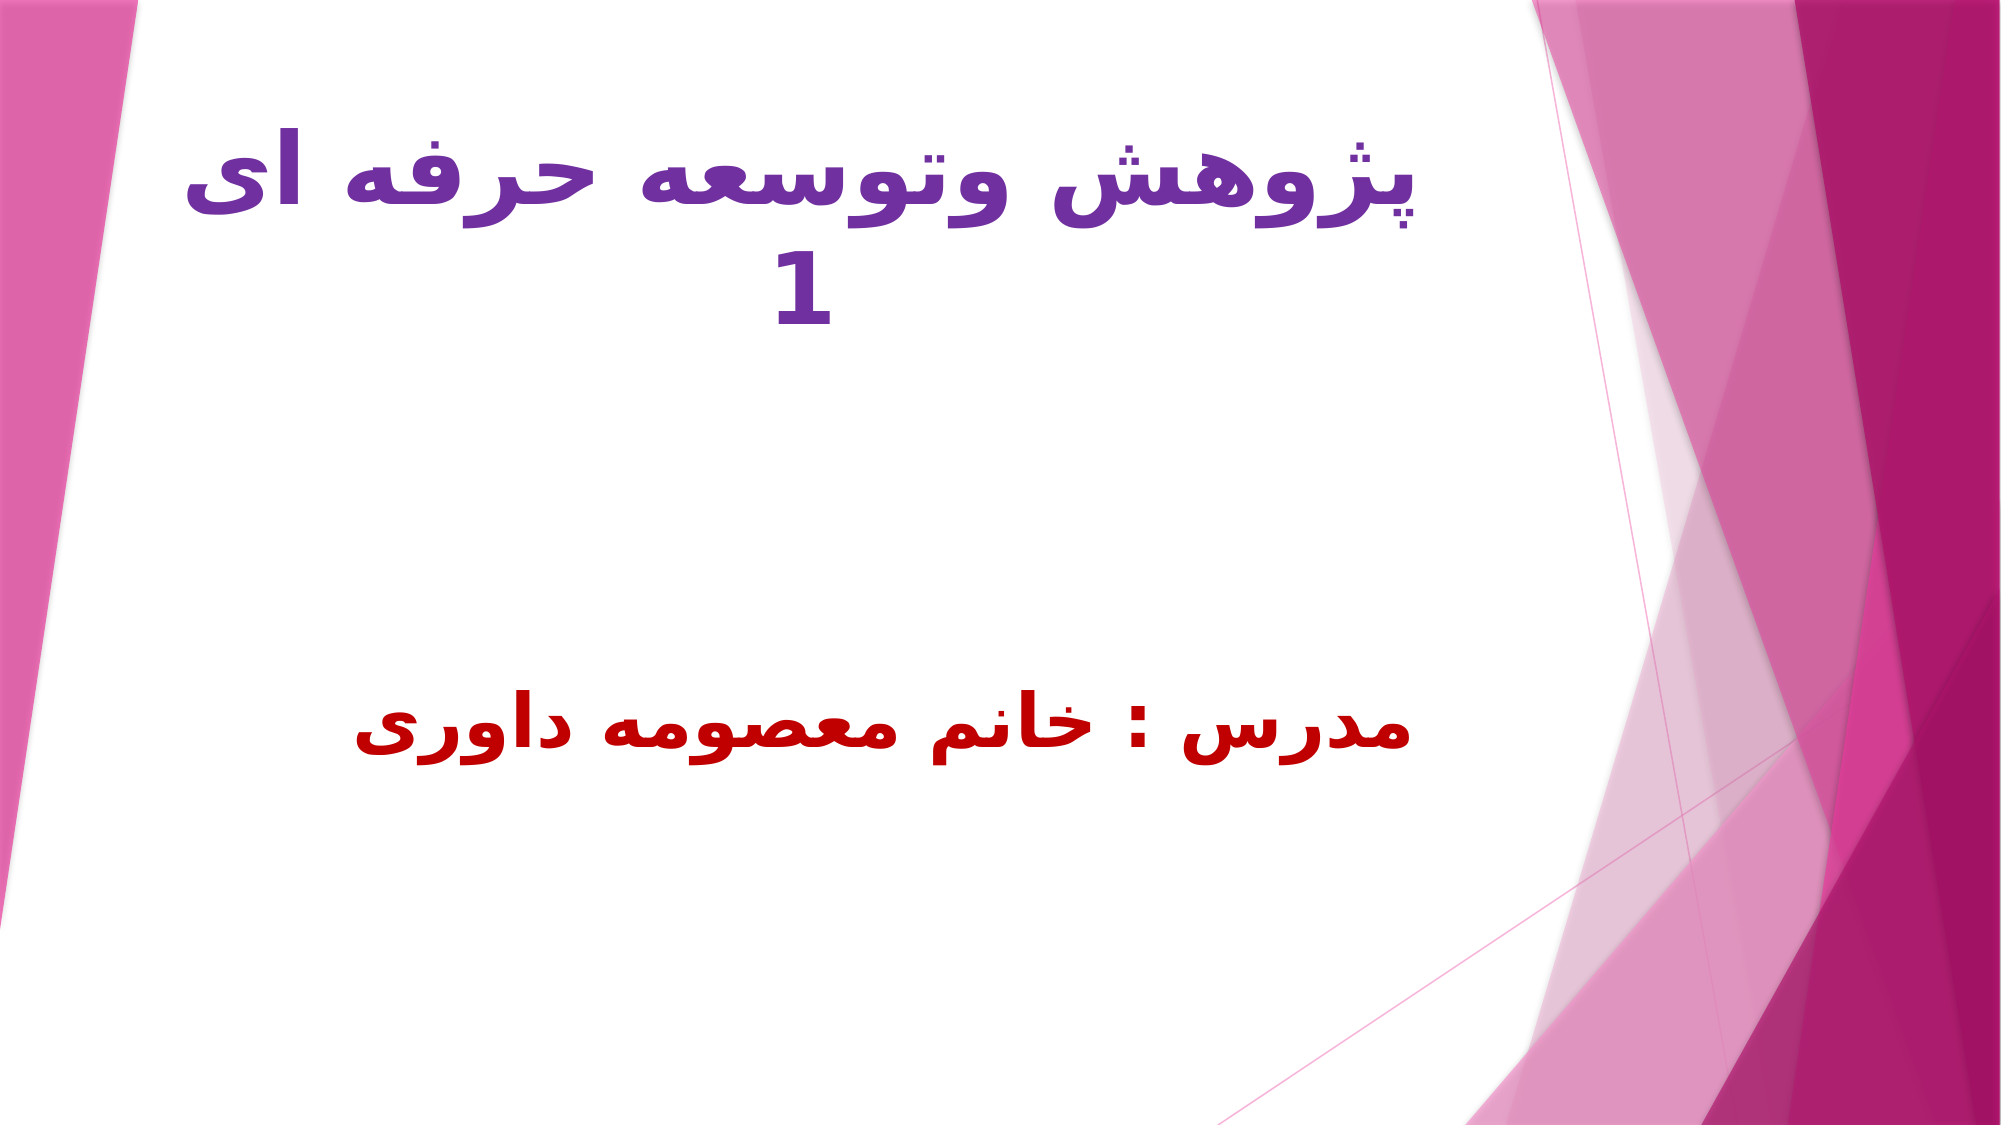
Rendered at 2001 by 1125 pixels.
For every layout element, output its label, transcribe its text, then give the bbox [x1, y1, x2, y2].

subtitle مدرس : خانم معصومه داوری [247, 664, 1522, 845]
title پژوهش وتوسعه حرفه ای 1 [164, 81, 1439, 352]
